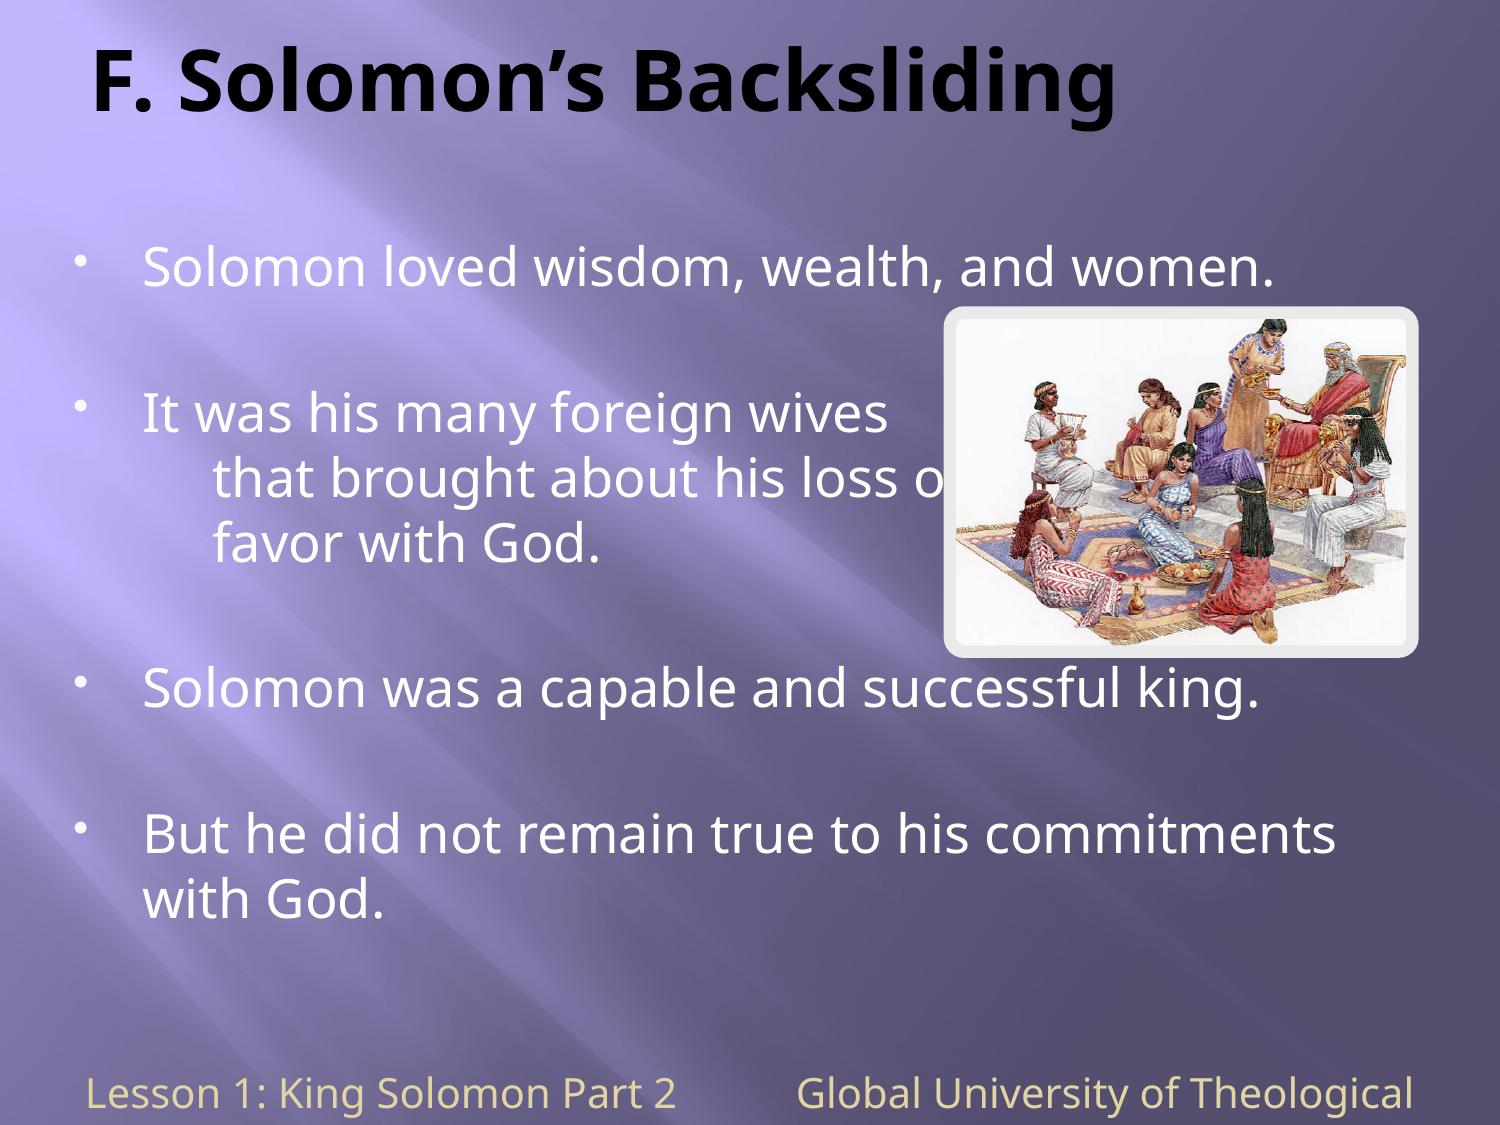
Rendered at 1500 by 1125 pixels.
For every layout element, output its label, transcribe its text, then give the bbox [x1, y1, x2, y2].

picture [949, 312, 1413, 652]
list Solomon loved wisdom, wealth, and women. It was his many foreign wives that brought about his loss of favor with God. Solomon was a capable and successful king. But he did not remain true to his commitments with God. [37, 224, 1425, 1038]
title F. Solomon’s Backsliding [75, 0, 1425, 155]
text_box Lesson 1: King Solomon Part 2 Global University of Theological Studies [0, 1059, 1500, 1125]
